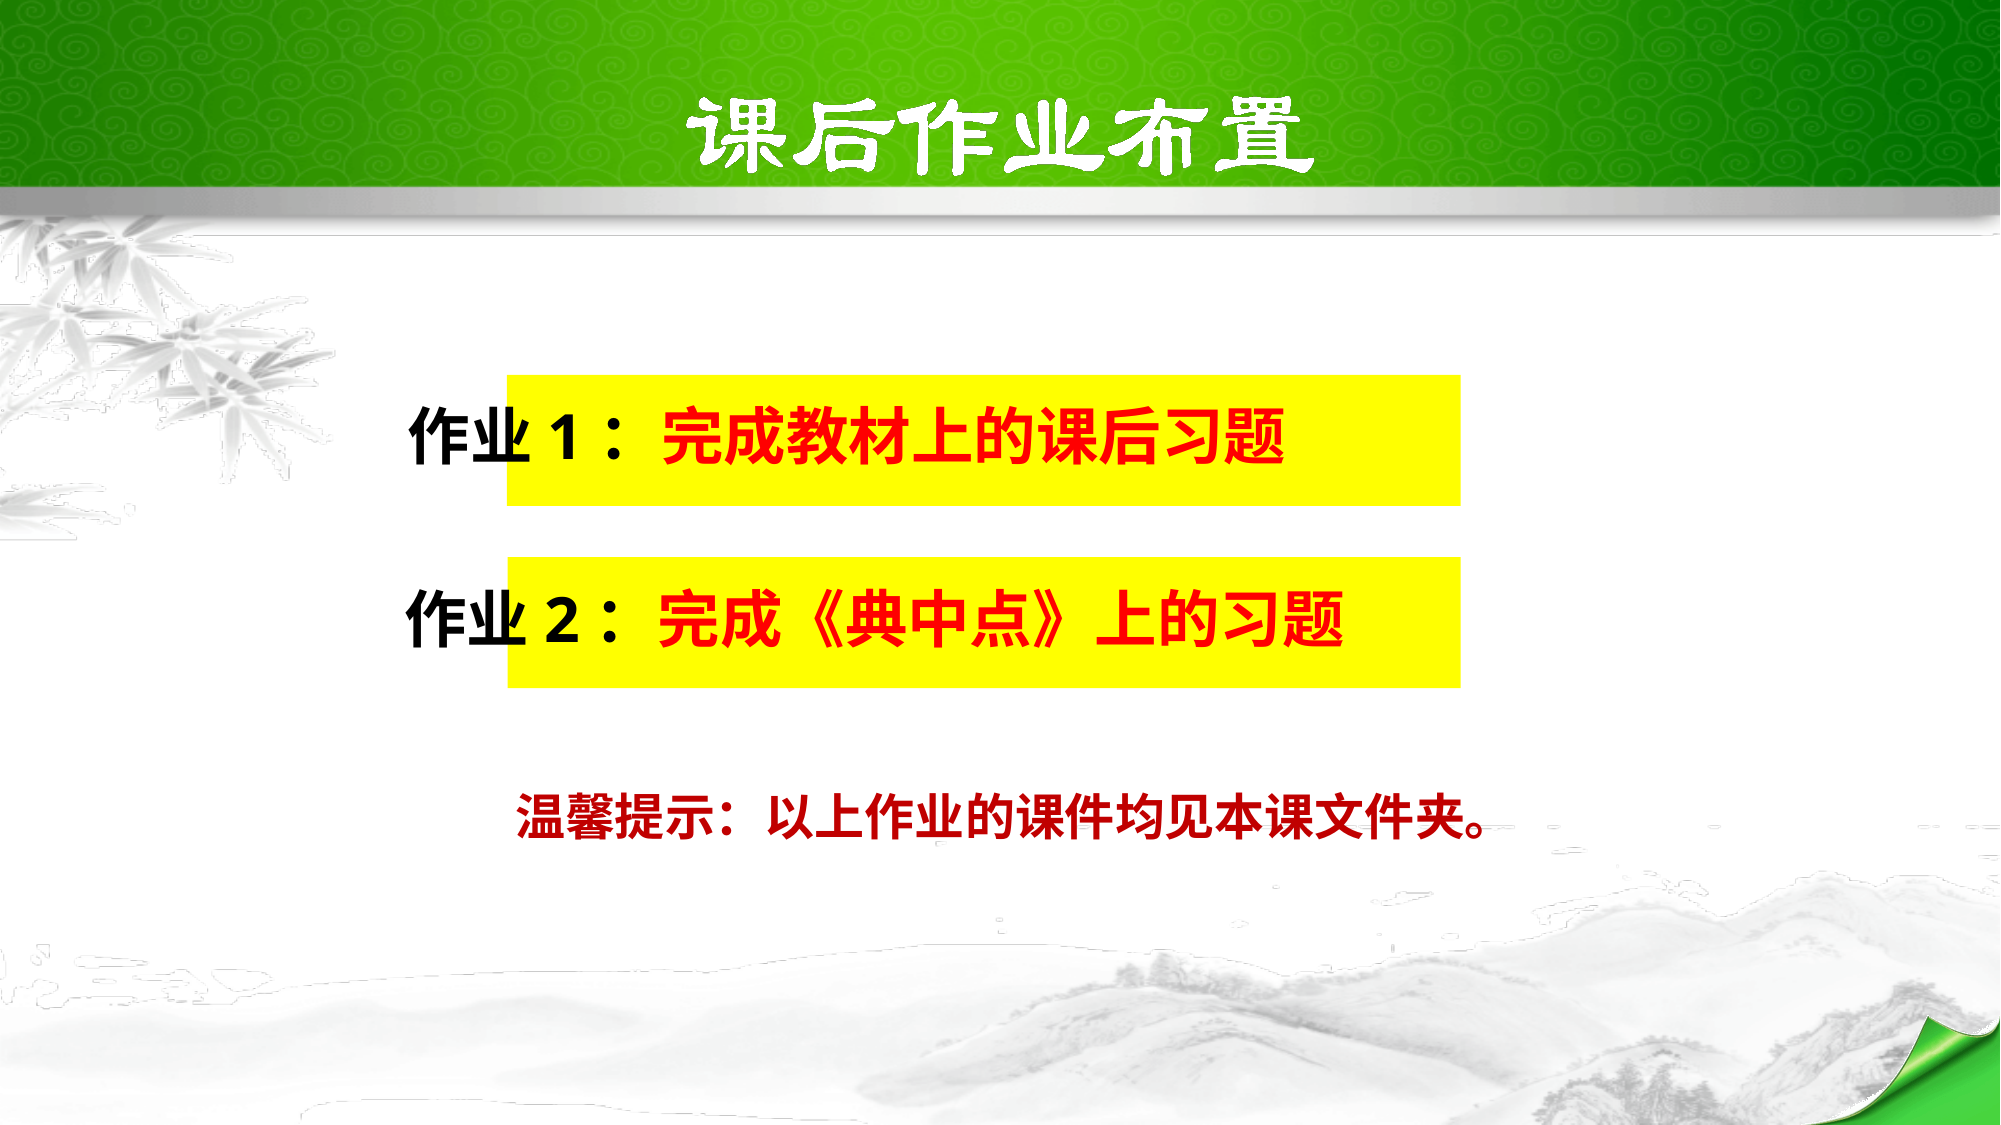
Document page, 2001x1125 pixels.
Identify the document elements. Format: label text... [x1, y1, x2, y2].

picture [0, 779, 2000, 1125]
picture [0, 0, 2000, 570]
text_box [264, 374, 1632, 507]
text_box [505, 663, 1463, 690]
text_box 作业2：完成《典中点》上的习题 [260, 581, 1580, 663]
